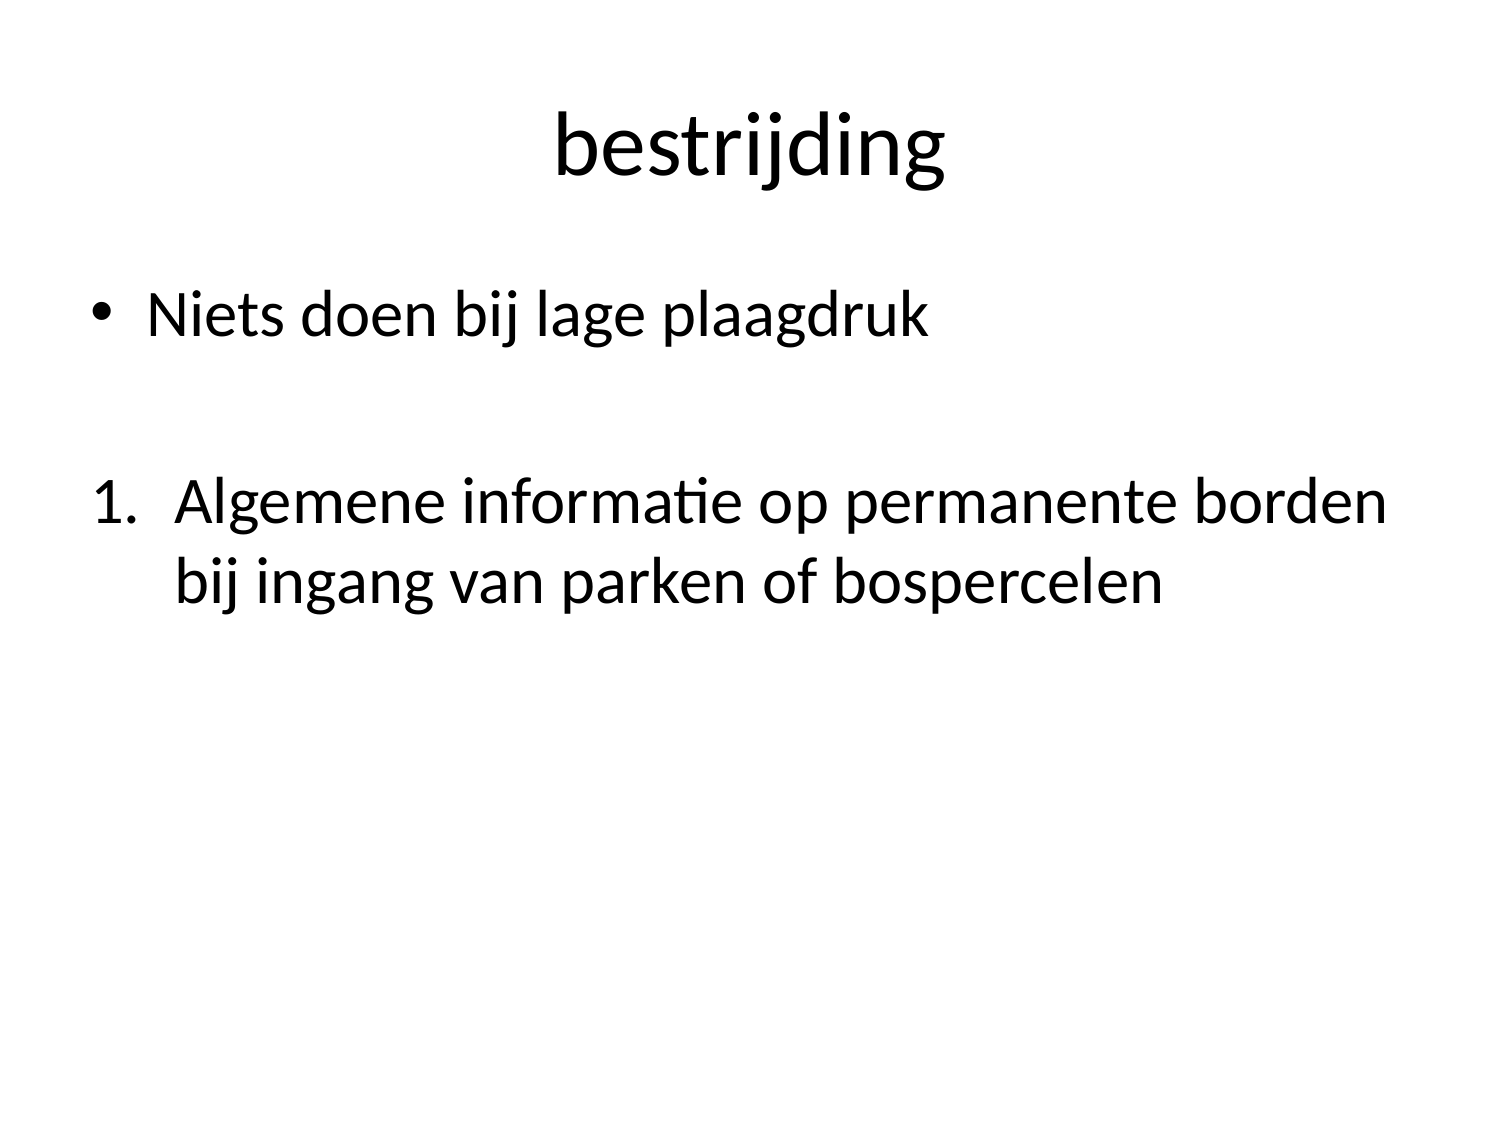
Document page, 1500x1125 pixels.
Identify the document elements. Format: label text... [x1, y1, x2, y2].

list Niets doen bij lage plaagdruk Algemene informatie op permanente borden bij ingang van parken of bospercelen [75, 262, 1425, 1005]
title bestrijding [75, 45, 1425, 233]
